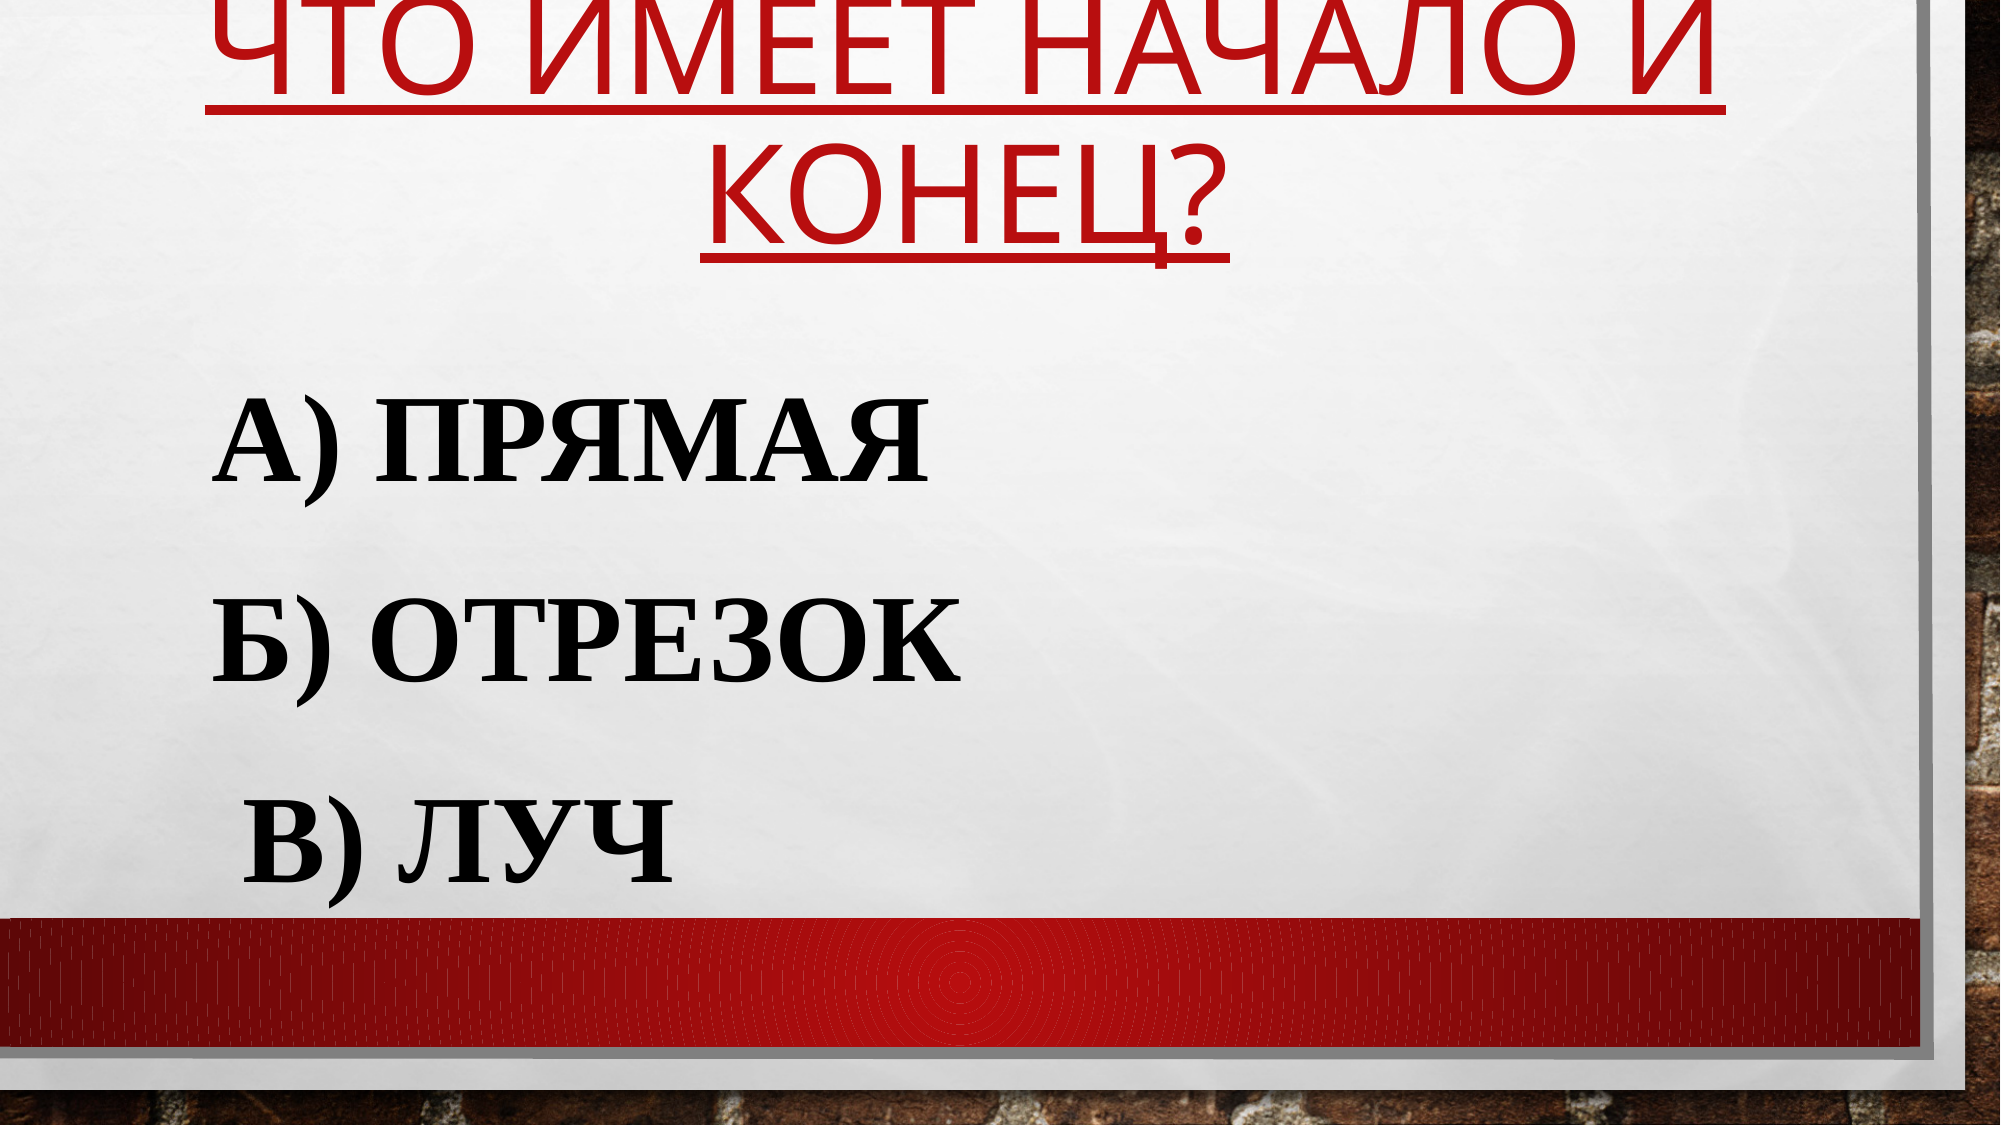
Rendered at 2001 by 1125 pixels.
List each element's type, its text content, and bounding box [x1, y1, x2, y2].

picture [0, 0, 2000, 1125]
title Что имеет начало и конец? [112, 112, 1818, 302]
list а) прямая б) отрезок в) луч [196, 445, 1902, 989]
